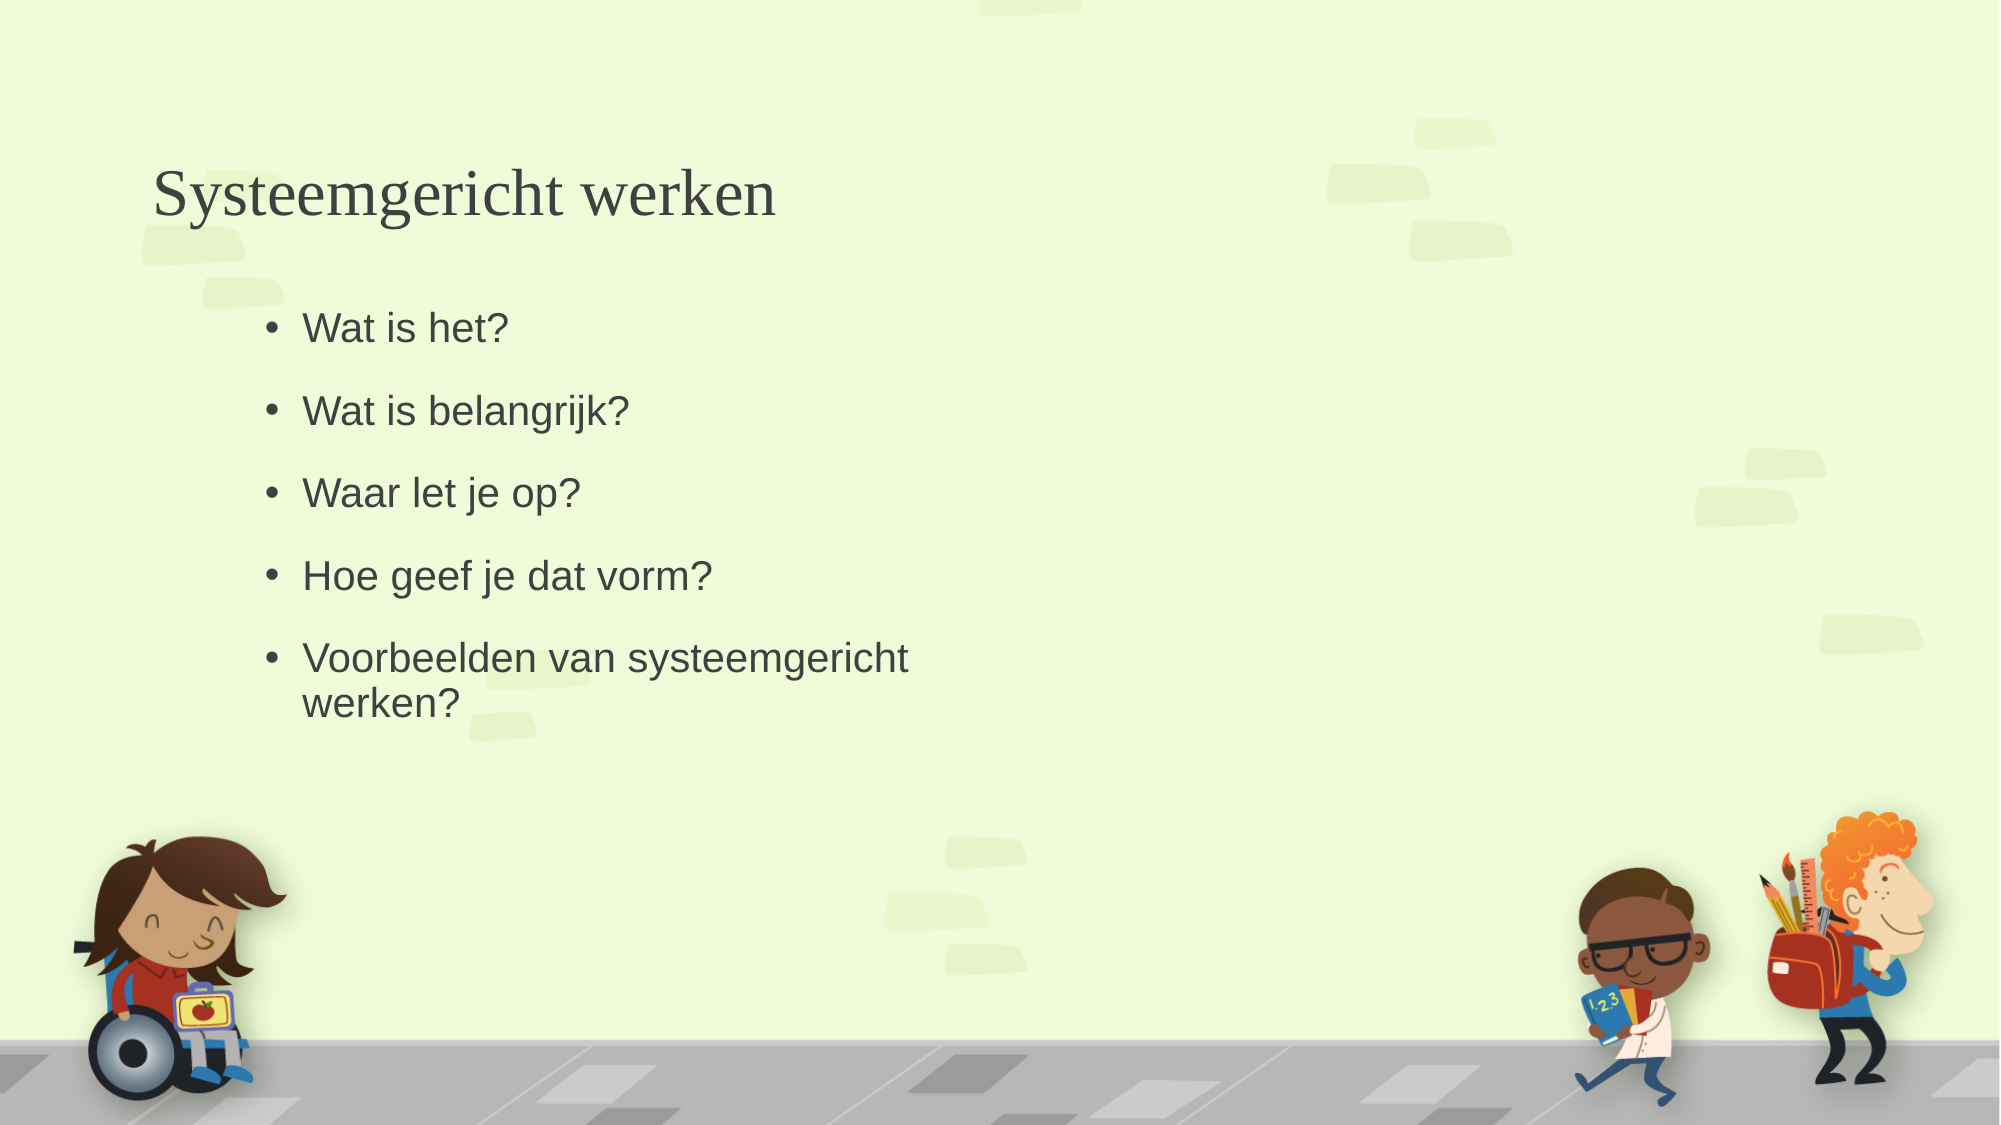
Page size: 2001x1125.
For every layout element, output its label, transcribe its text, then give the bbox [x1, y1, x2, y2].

title Systeemgericht werken [137, 59, 1750, 238]
picture [0, 0, 2000, 1125]
list Wat is het? Wat is belangrijk? Waar let je op? Hoe geef je dat vorm? Voorbeelden van systeemgericht werken? [249, 299, 970, 870]
